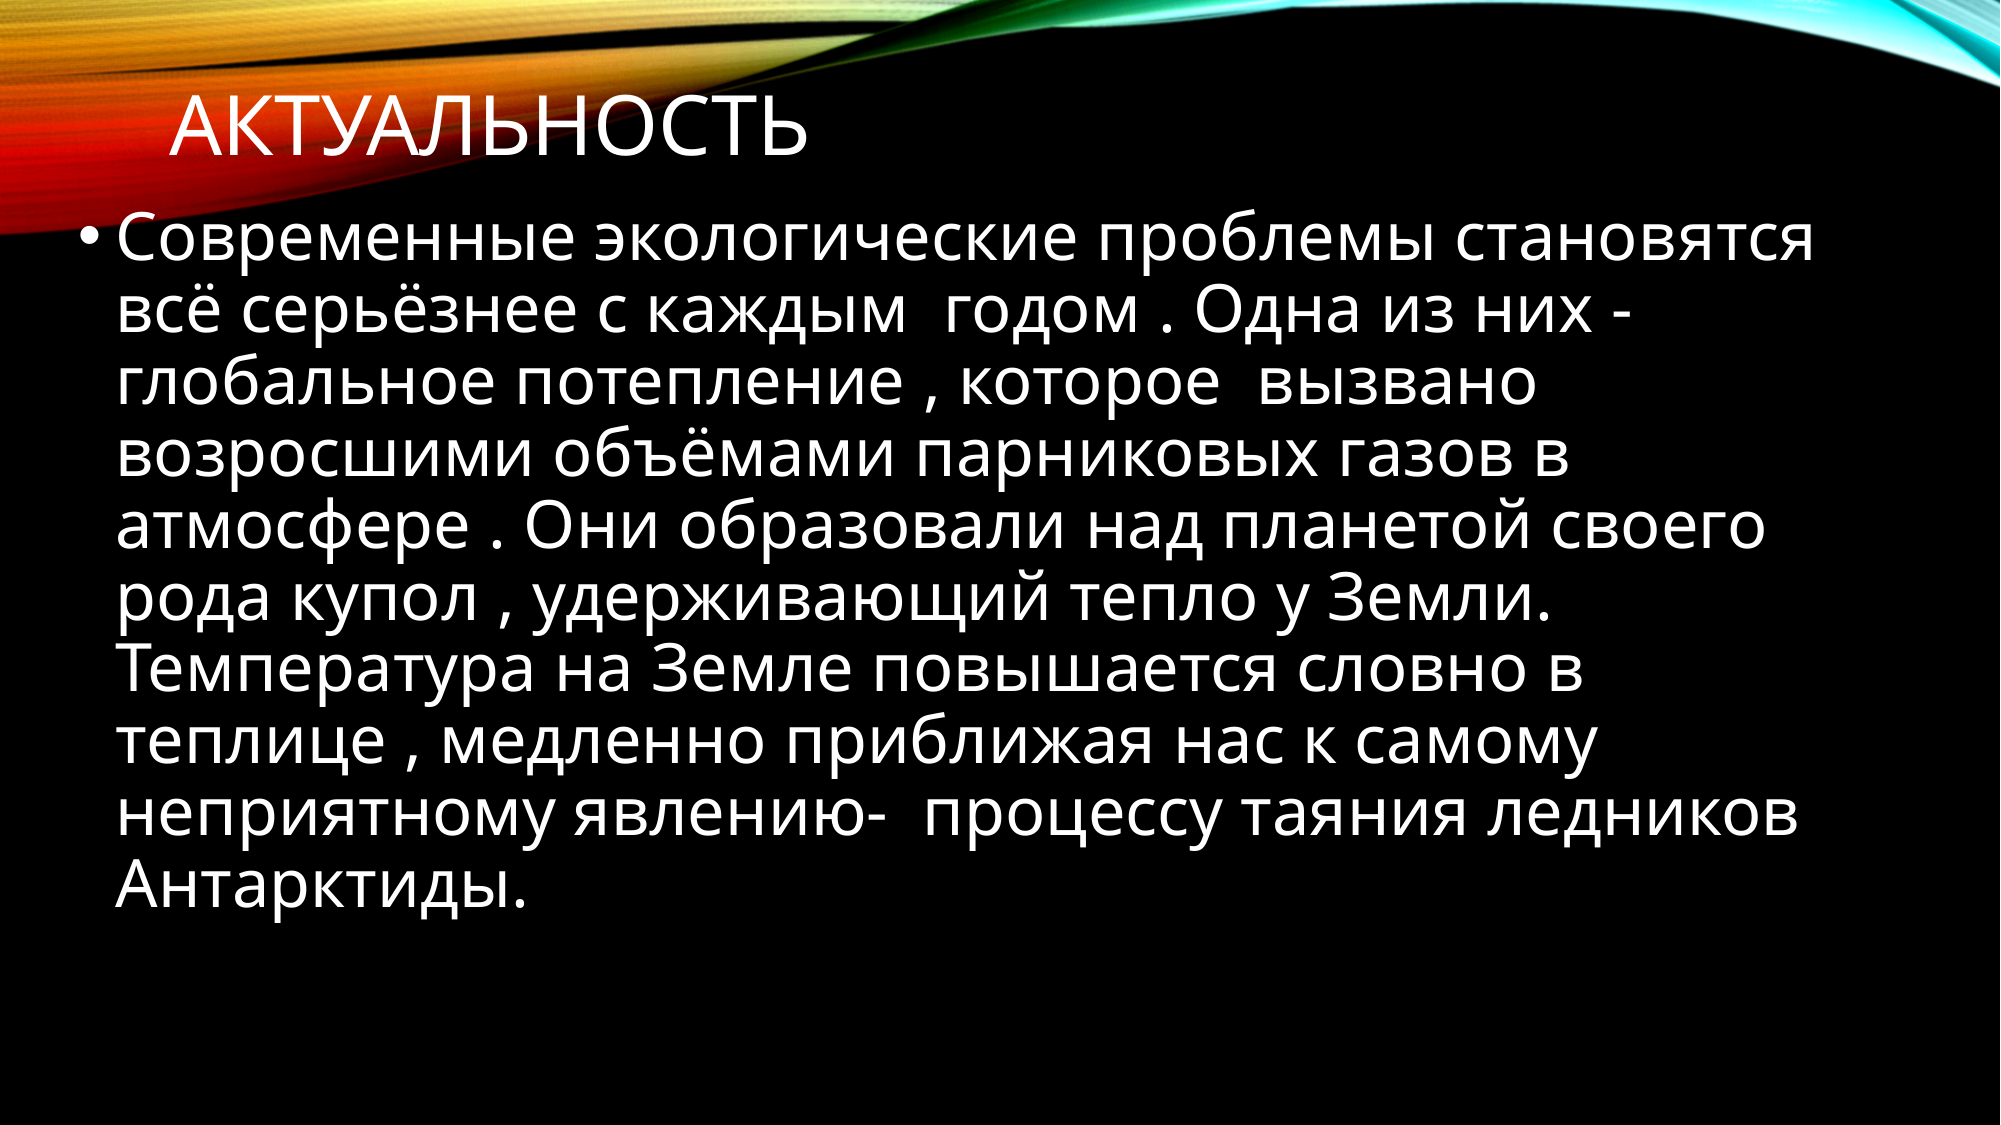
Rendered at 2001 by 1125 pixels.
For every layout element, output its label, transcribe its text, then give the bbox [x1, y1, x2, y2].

list Современные экологические проблемы становятся всё серьёзнее с каждым годом . Одна из них - глобальное потепление , которое вызвано возросшими объёмами парниковых газов в атмосфере . Они образовали над планетой своего рода купол , удерживающий тепло у Земли. Температура на Земле повышается словно в теплице , медленно приближая нас к самому неприятному явлению- процессу таяния ледников Антарктиды. [62, 195, 1911, 1076]
title Актуальность [112, 60, 848, 195]
picture [0, 0, 2000, 237]
